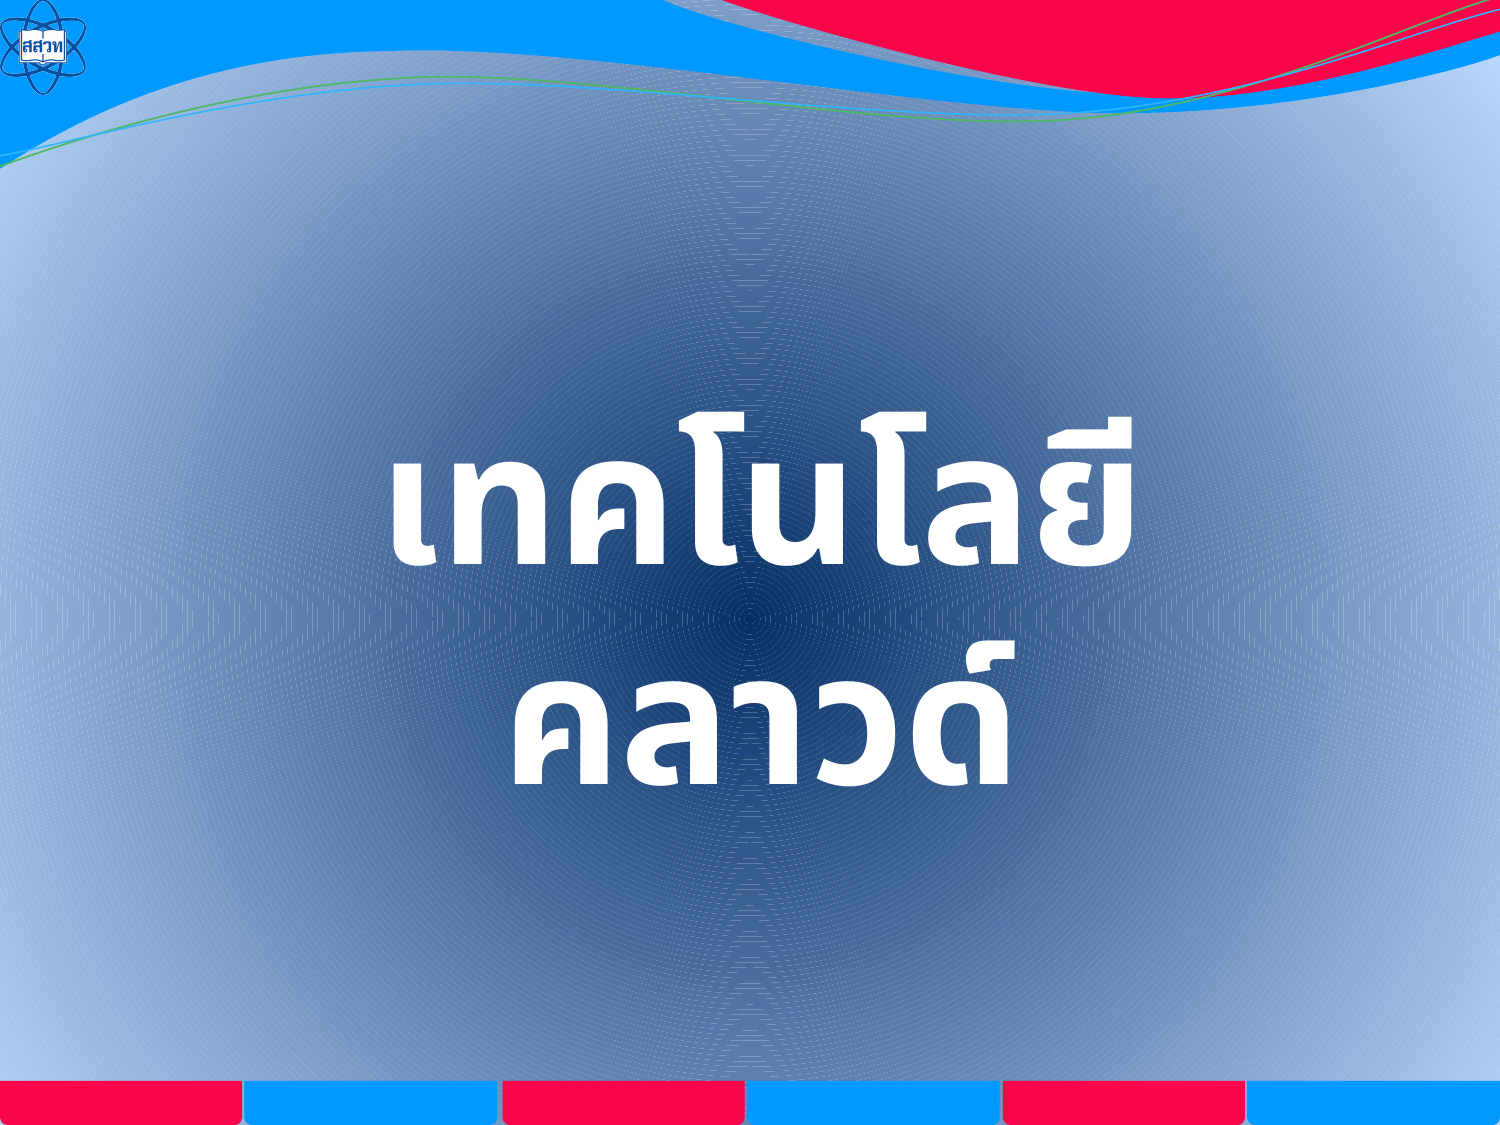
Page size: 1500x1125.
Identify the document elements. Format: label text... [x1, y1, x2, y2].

text_box เทคโนโลยีคลาวด์ [218, 373, 1306, 829]
picture [0, 0, 86, 95]
